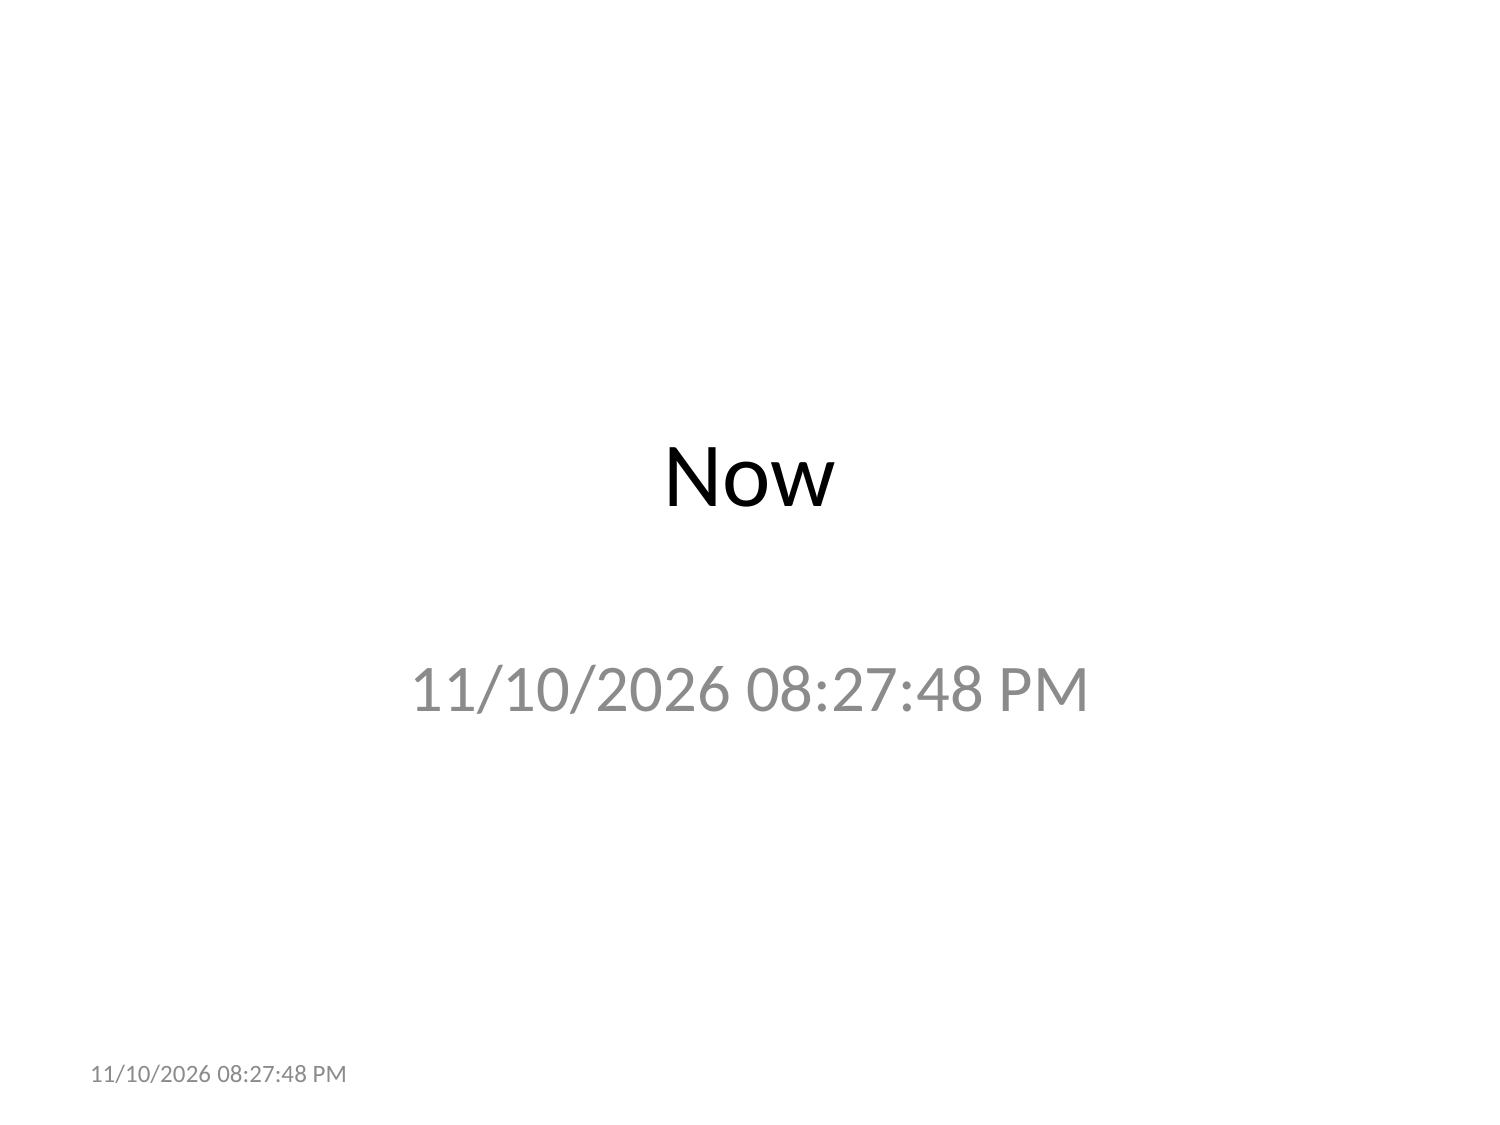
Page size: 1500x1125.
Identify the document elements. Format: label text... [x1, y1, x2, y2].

title Now [112, 349, 1388, 591]
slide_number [75, 1042, 425, 1103]
subtitle 2011-12-19 10:20:04 AM [225, 637, 1275, 925]
